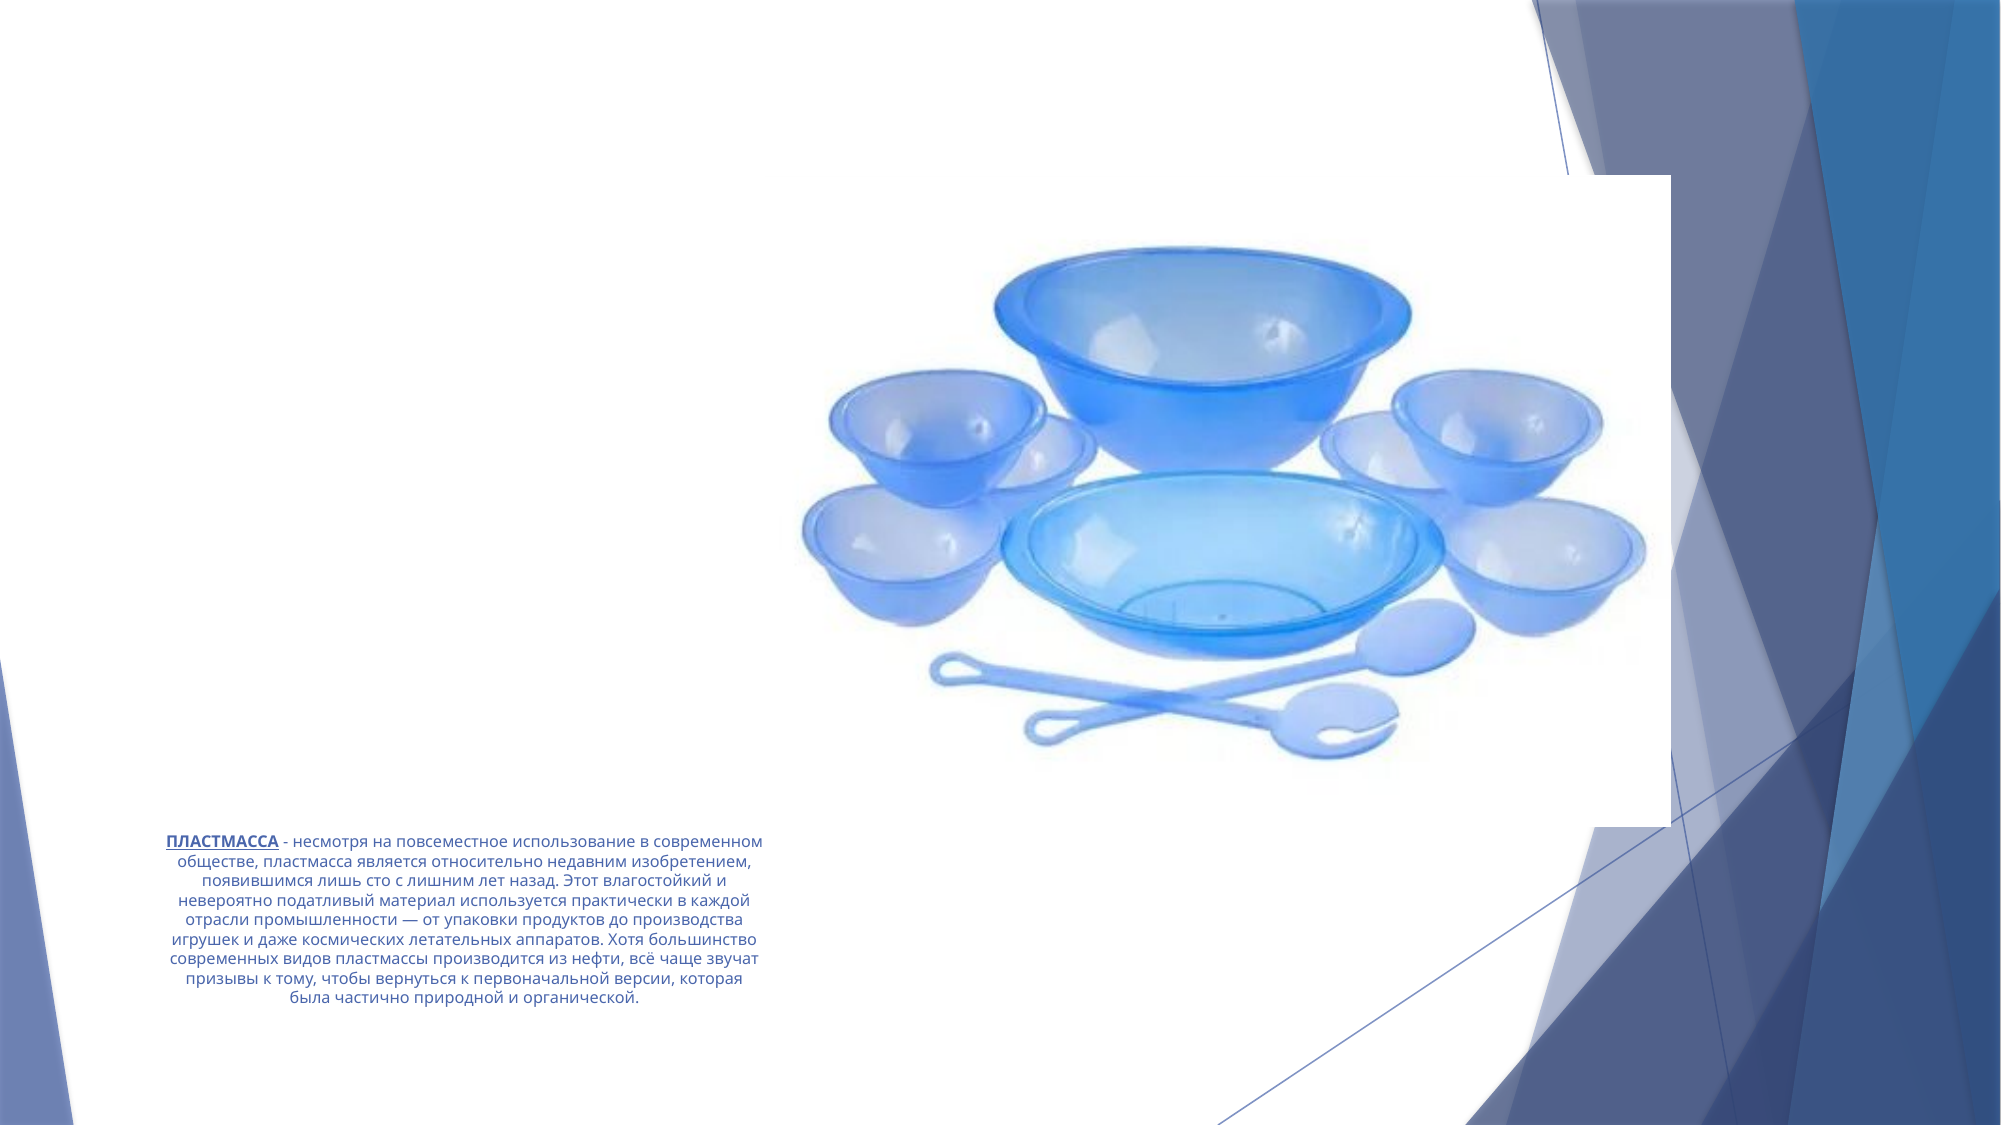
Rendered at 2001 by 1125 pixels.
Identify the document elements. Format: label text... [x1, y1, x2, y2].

title ПЛАСТМАССА - несмотря на повсеместное использование в современном обществе, пластмасса является относительно недавним изобретением, появившимся лишь сто с лишним лет назад. Этот влагостойкий и невероятно податливый материал используется практически в каждой отрасли промышленности — от упаковки продуктов до производства игрушек и даже космических летательных аппаратов. Хотя большинство современных видов пластмассы производится из нефти, всё чаще звучат призывы к тому, чтобы вернуться к первоначальной версии, которая была частично природной и органической. [148, 804, 781, 1015]
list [764, 174, 1671, 828]
